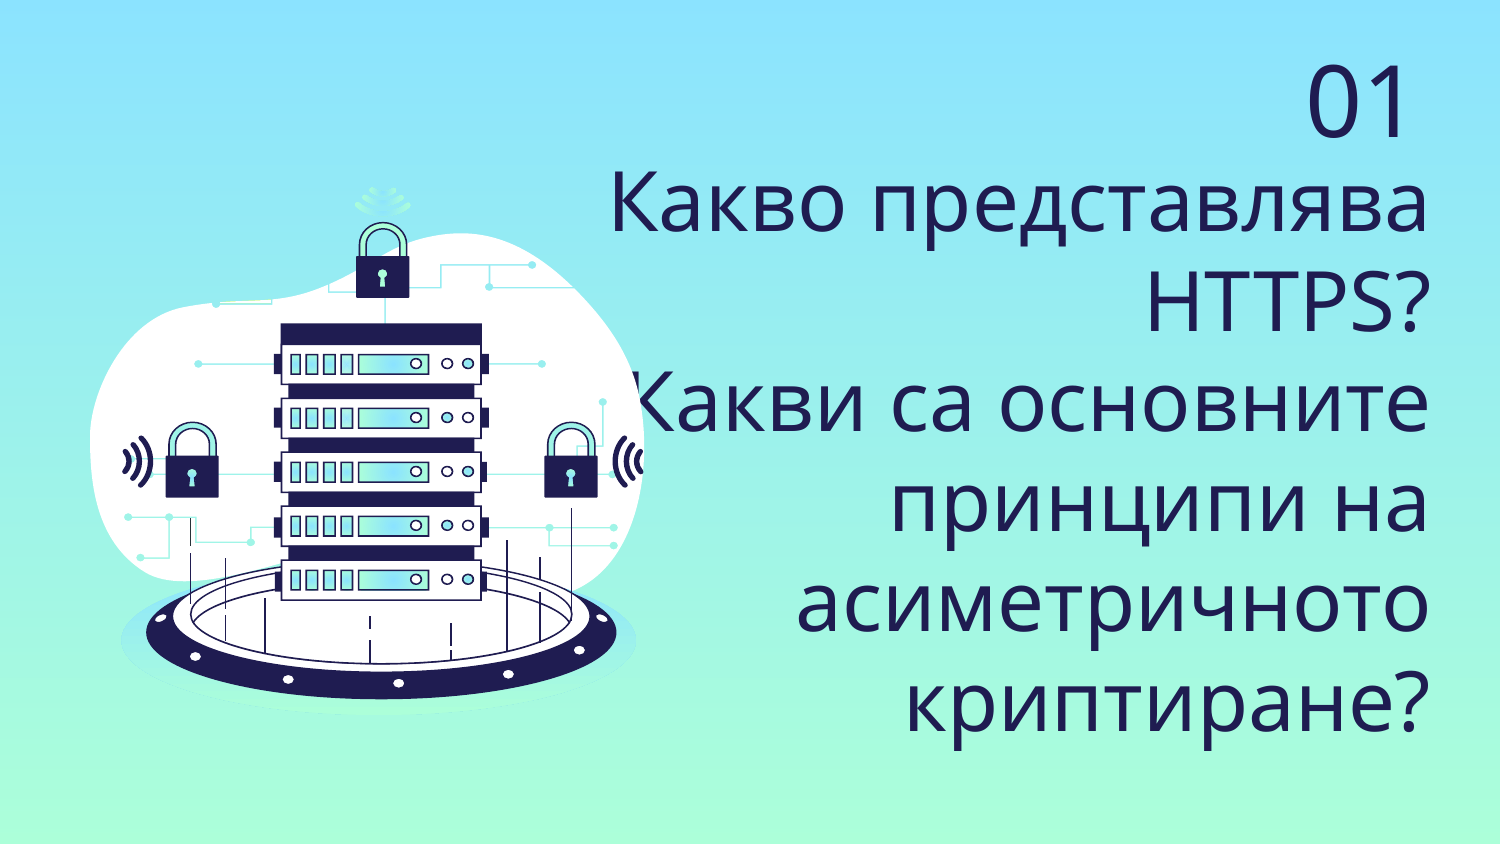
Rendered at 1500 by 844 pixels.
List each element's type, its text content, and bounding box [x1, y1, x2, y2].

title Какво представлява HTTPS? Какви са основните принципи на асиметричното криптиране? [662, 361, 1447, 636]
title 01 [998, 42, 1435, 173]
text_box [89, 187, 656, 716]
